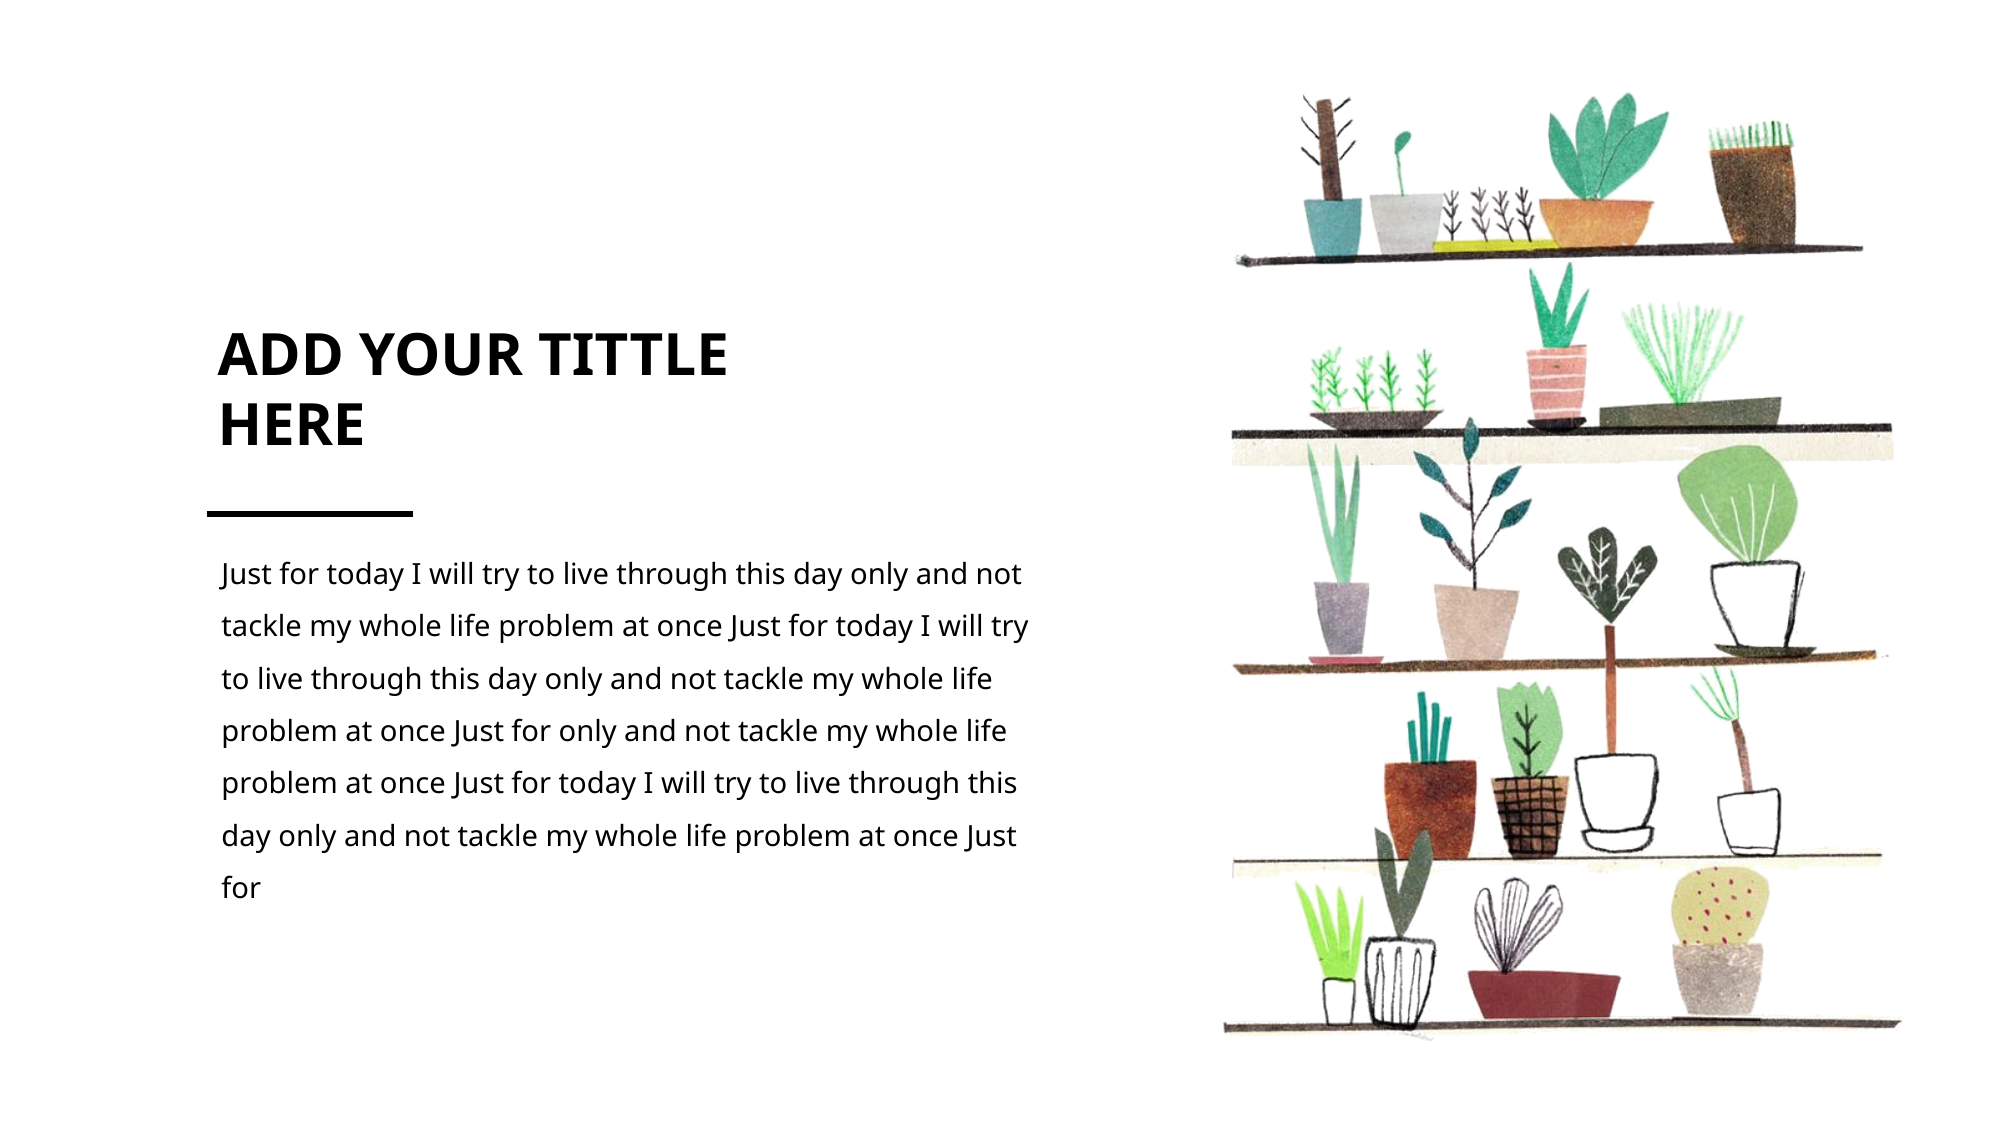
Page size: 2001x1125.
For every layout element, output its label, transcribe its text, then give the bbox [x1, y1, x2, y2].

text_box ADD YOUR TITTLE HERE [202, 310, 860, 465]
picture [1200, 50, 1904, 1102]
text_box Just for today I will try to live through this day only and not tackle my whole life problem at once Just for today I will try to live through this day only and not tackle my whole life problem at once Just for only and not tackle my whole life problem at once Just for today I will try to live through this day only and not tackle my whole life problem at once Just for [206, 530, 1066, 913]
